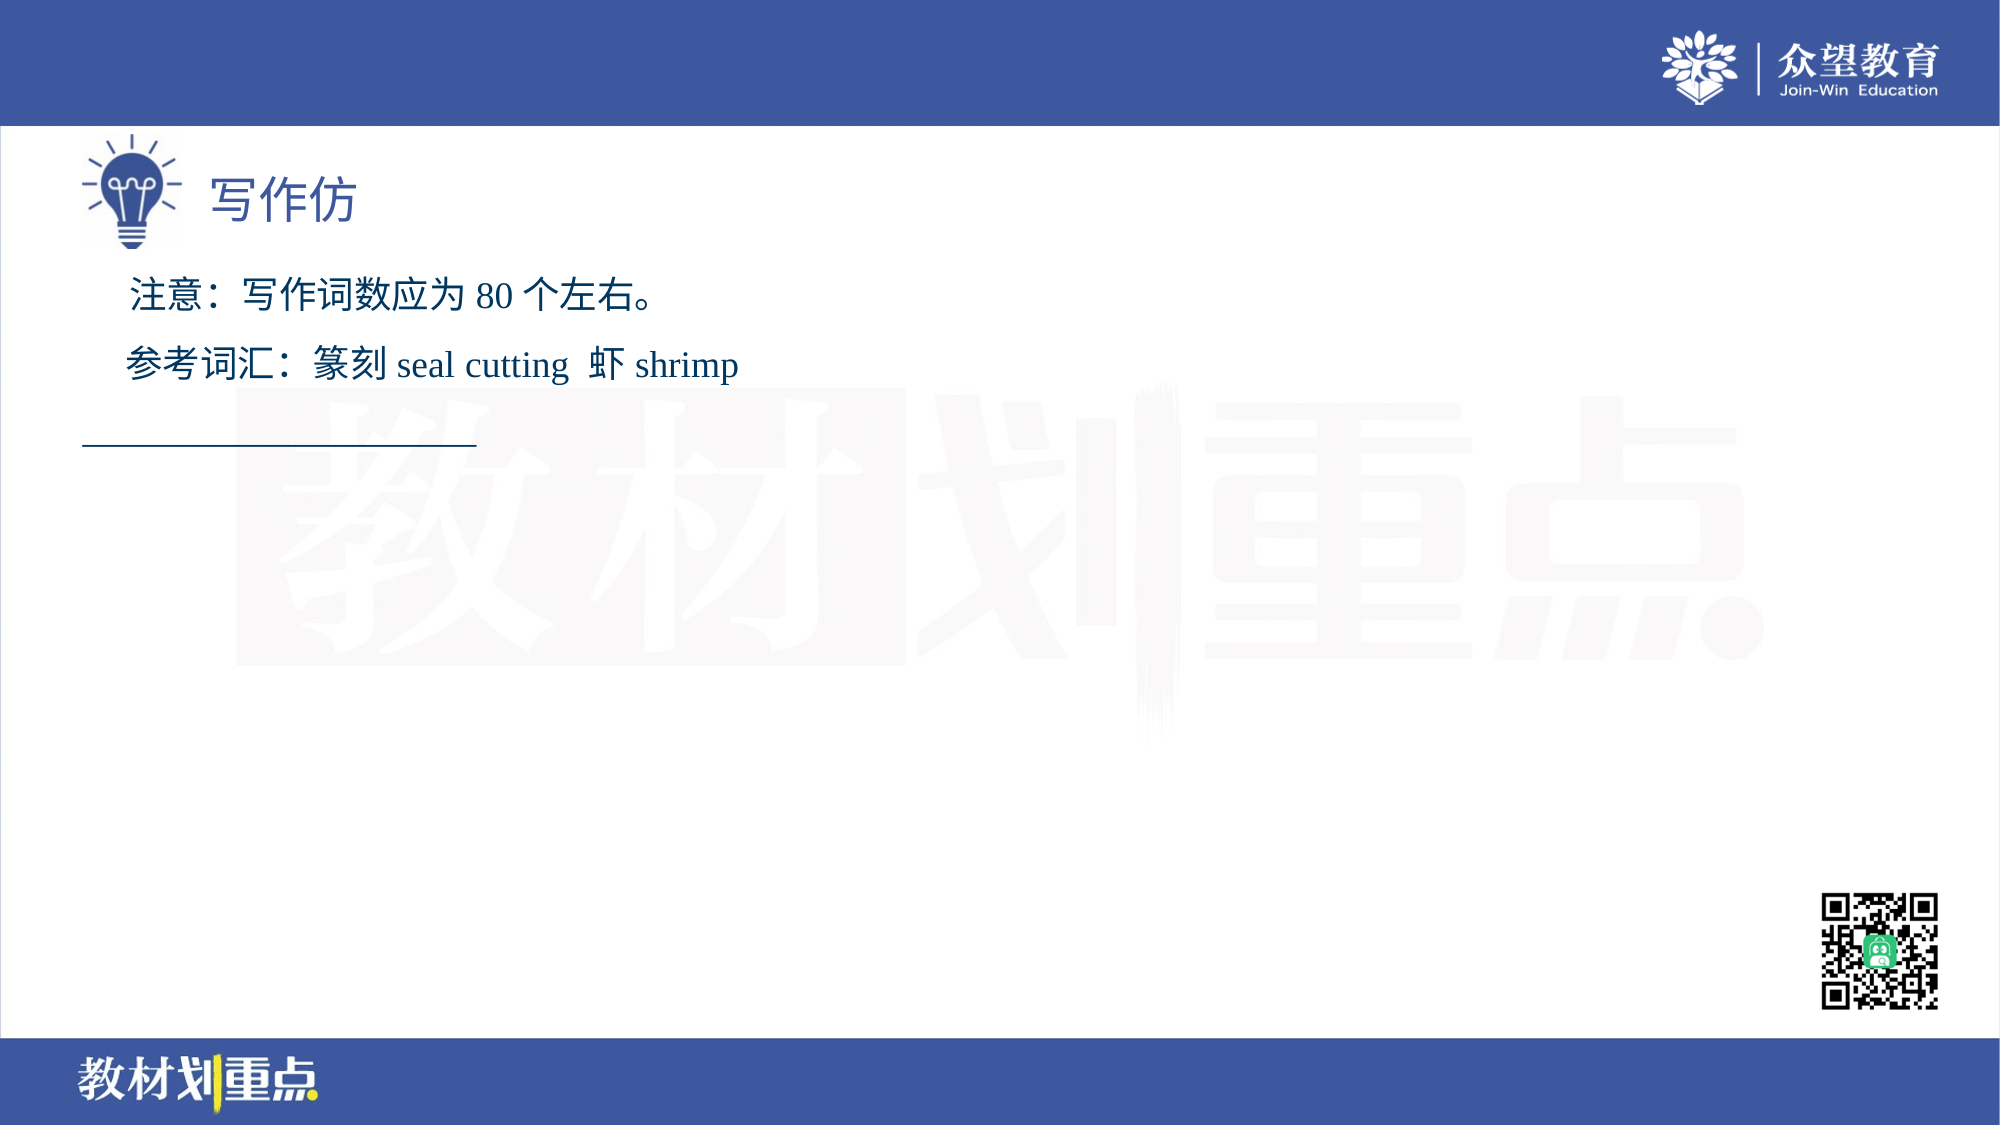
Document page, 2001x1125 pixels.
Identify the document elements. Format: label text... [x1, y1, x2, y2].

text_box 注意：写作词数应为80个左右。 参考词汇：篆刻seal cutting 虾shrimp _____________________ [82, 247, 1817, 443]
picture [0, 0, 2000, 1125]
